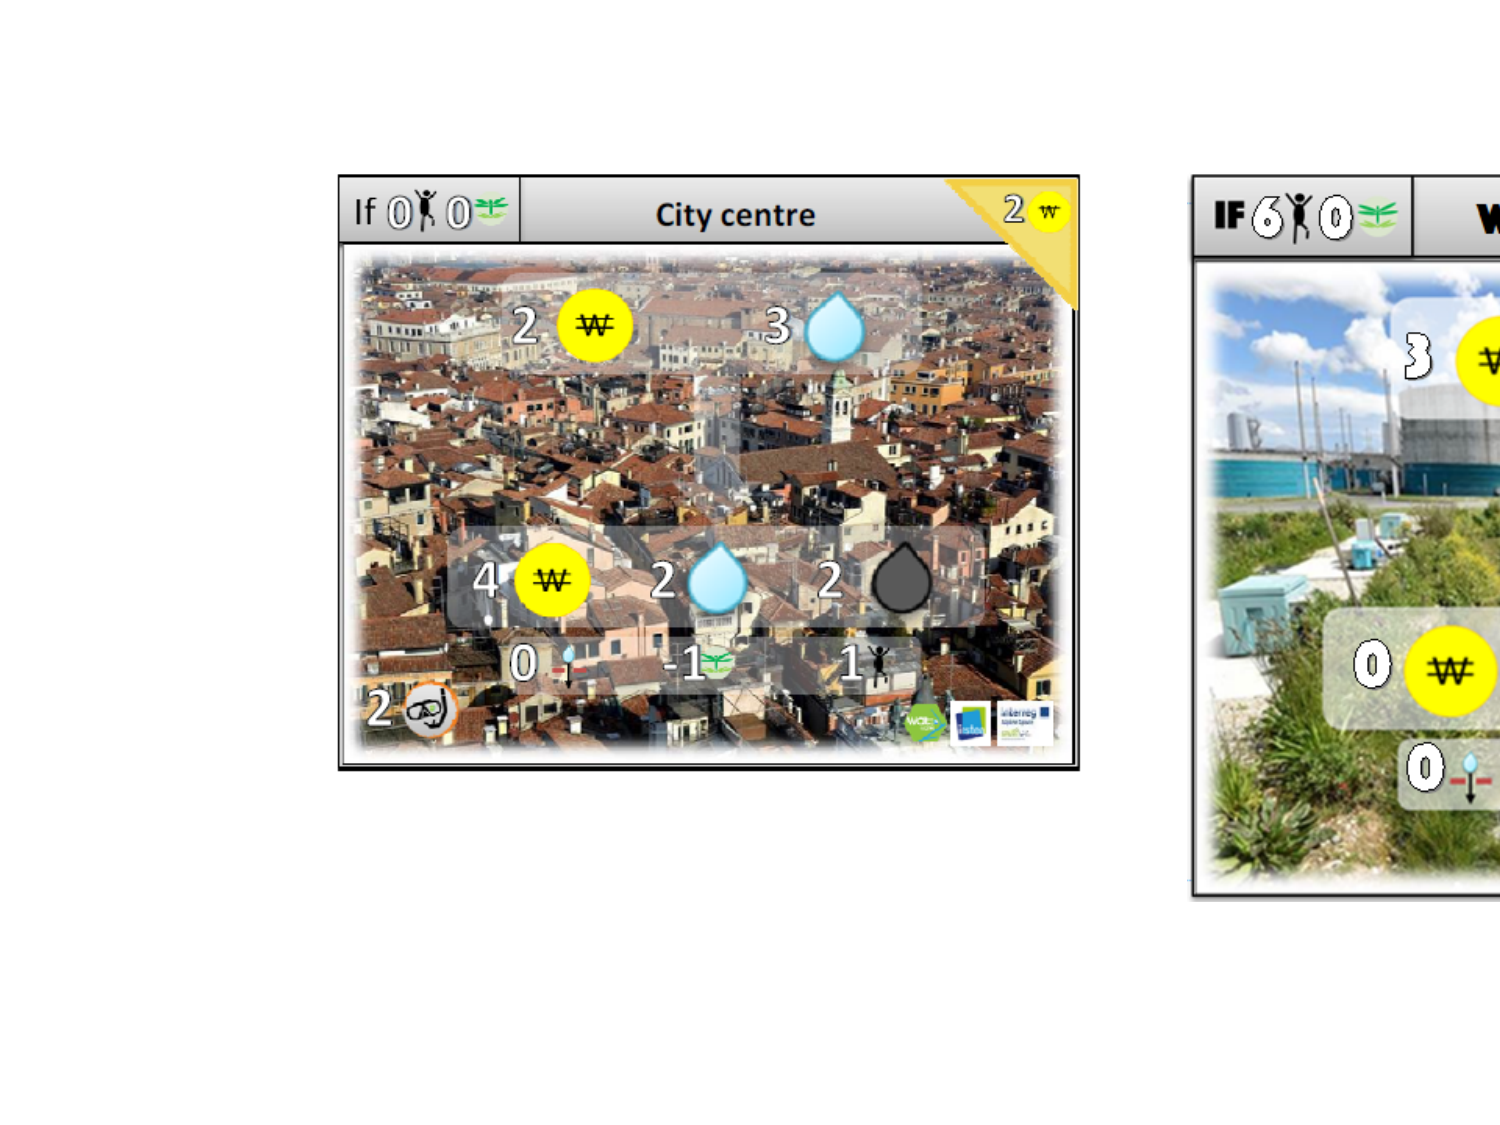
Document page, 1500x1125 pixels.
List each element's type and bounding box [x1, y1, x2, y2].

picture [1186, 169, 1500, 902]
picture [336, 169, 1082, 774]
